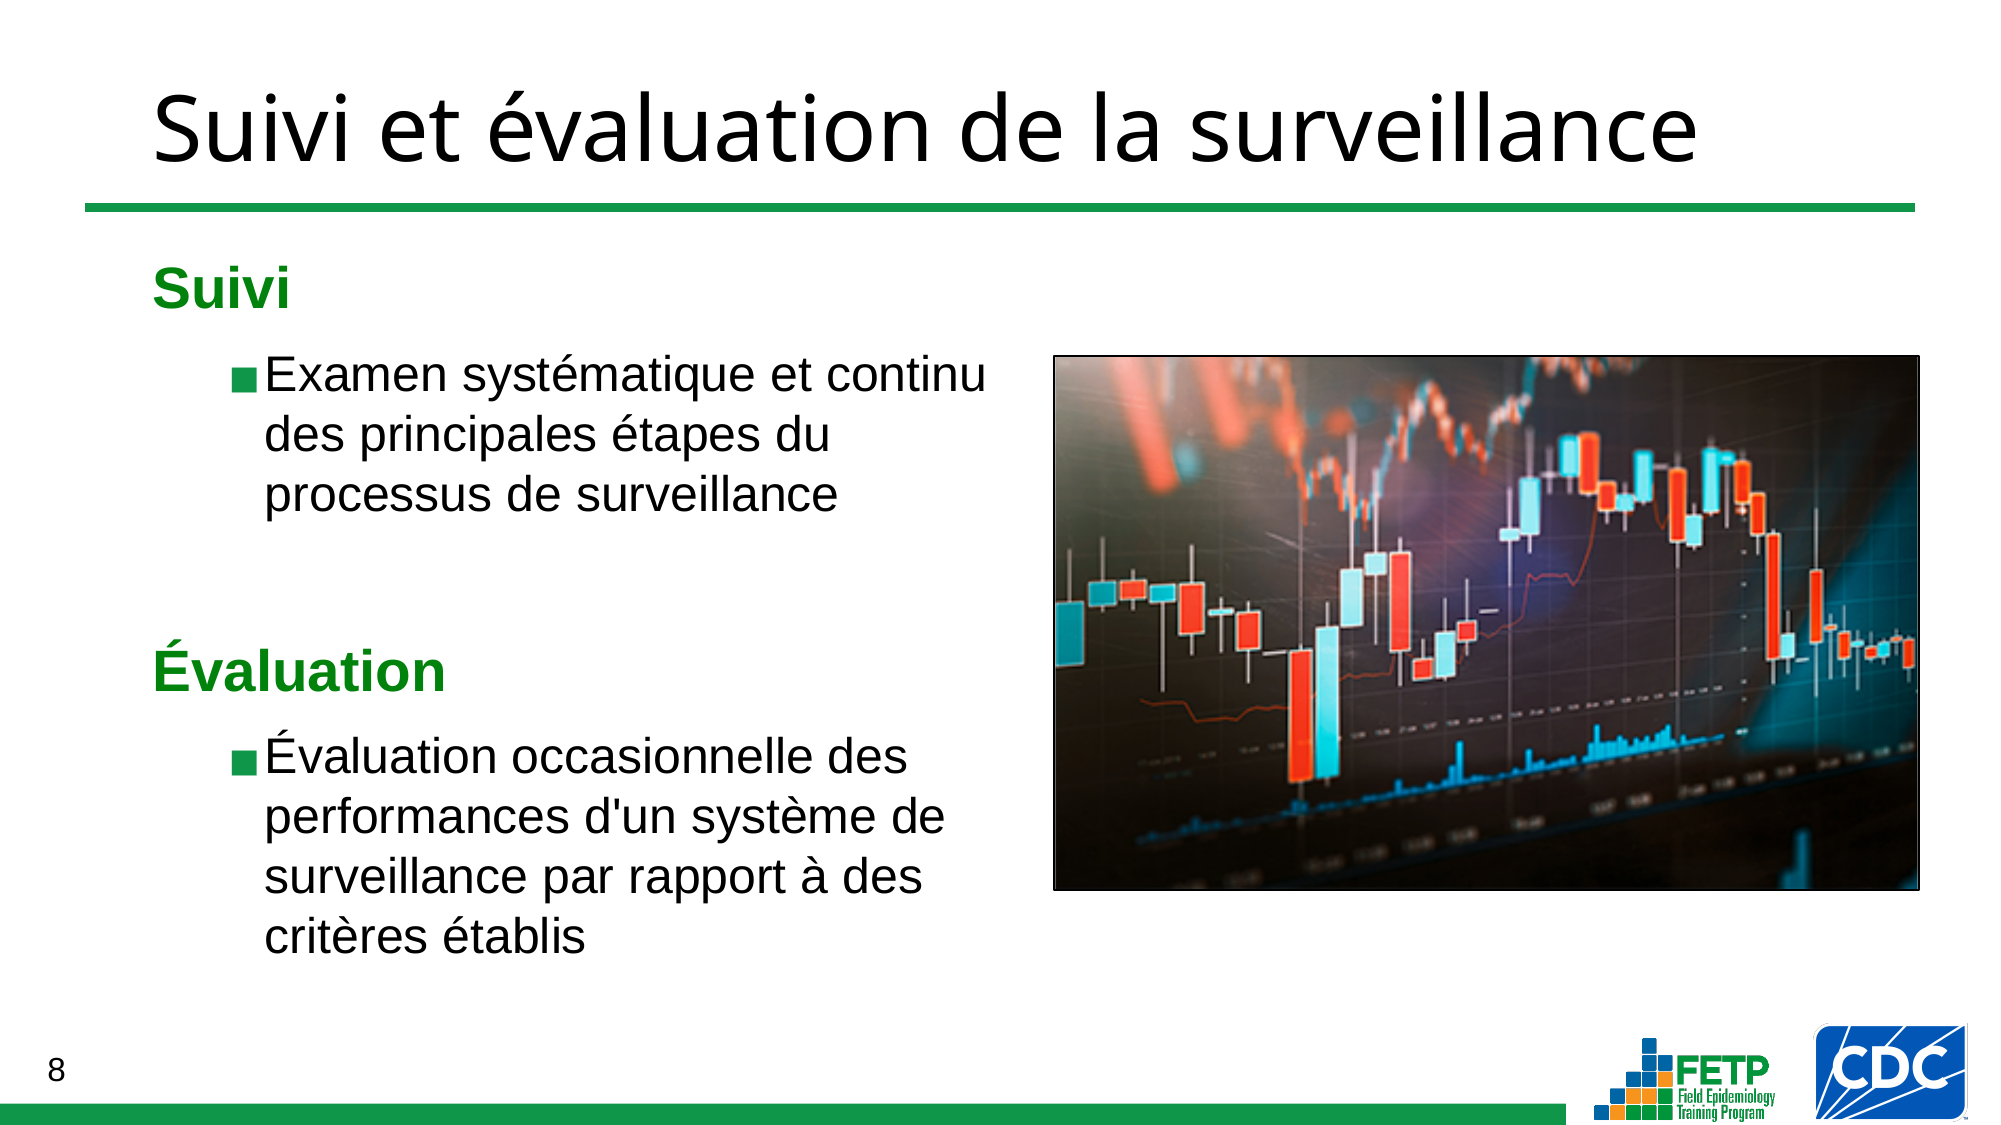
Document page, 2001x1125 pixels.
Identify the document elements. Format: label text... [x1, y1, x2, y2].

picture [1908, 505, 1913, 513]
picture [1594, 1038, 1775, 1122]
list Suivi Examen systématique et continu des principales étapes du processus de surveillance Évaluation Évaluation occasionnelle des performances d'un système de surveillance par rapport à des critères établis [137, 242, 1056, 1004]
picture [1054, 356, 1918, 890]
picture [1905, 522, 1918, 526]
title Suivi et évaluation de la surveillance [137, 75, 1863, 207]
picture [1813, 1023, 1968, 1122]
picture [1910, 497, 1918, 508]
